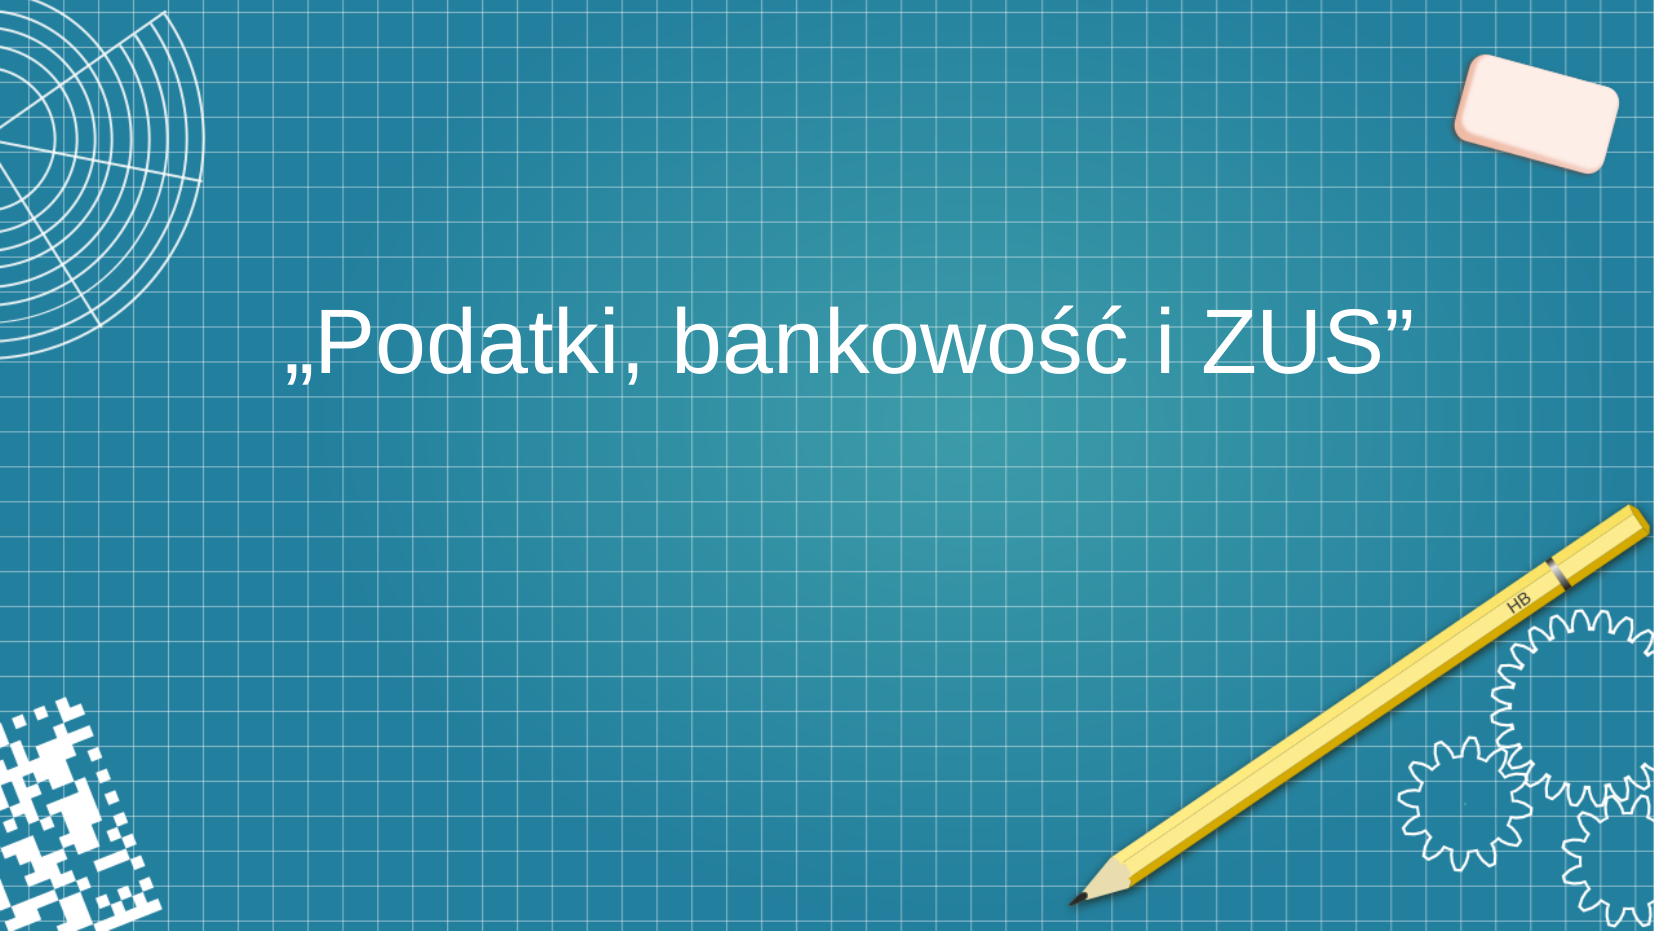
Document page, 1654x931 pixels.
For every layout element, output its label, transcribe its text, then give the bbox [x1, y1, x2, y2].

title „Podatki, bankowość i ZUS” [106, 230, 1595, 443]
picture [0, 0, 1654, 931]
